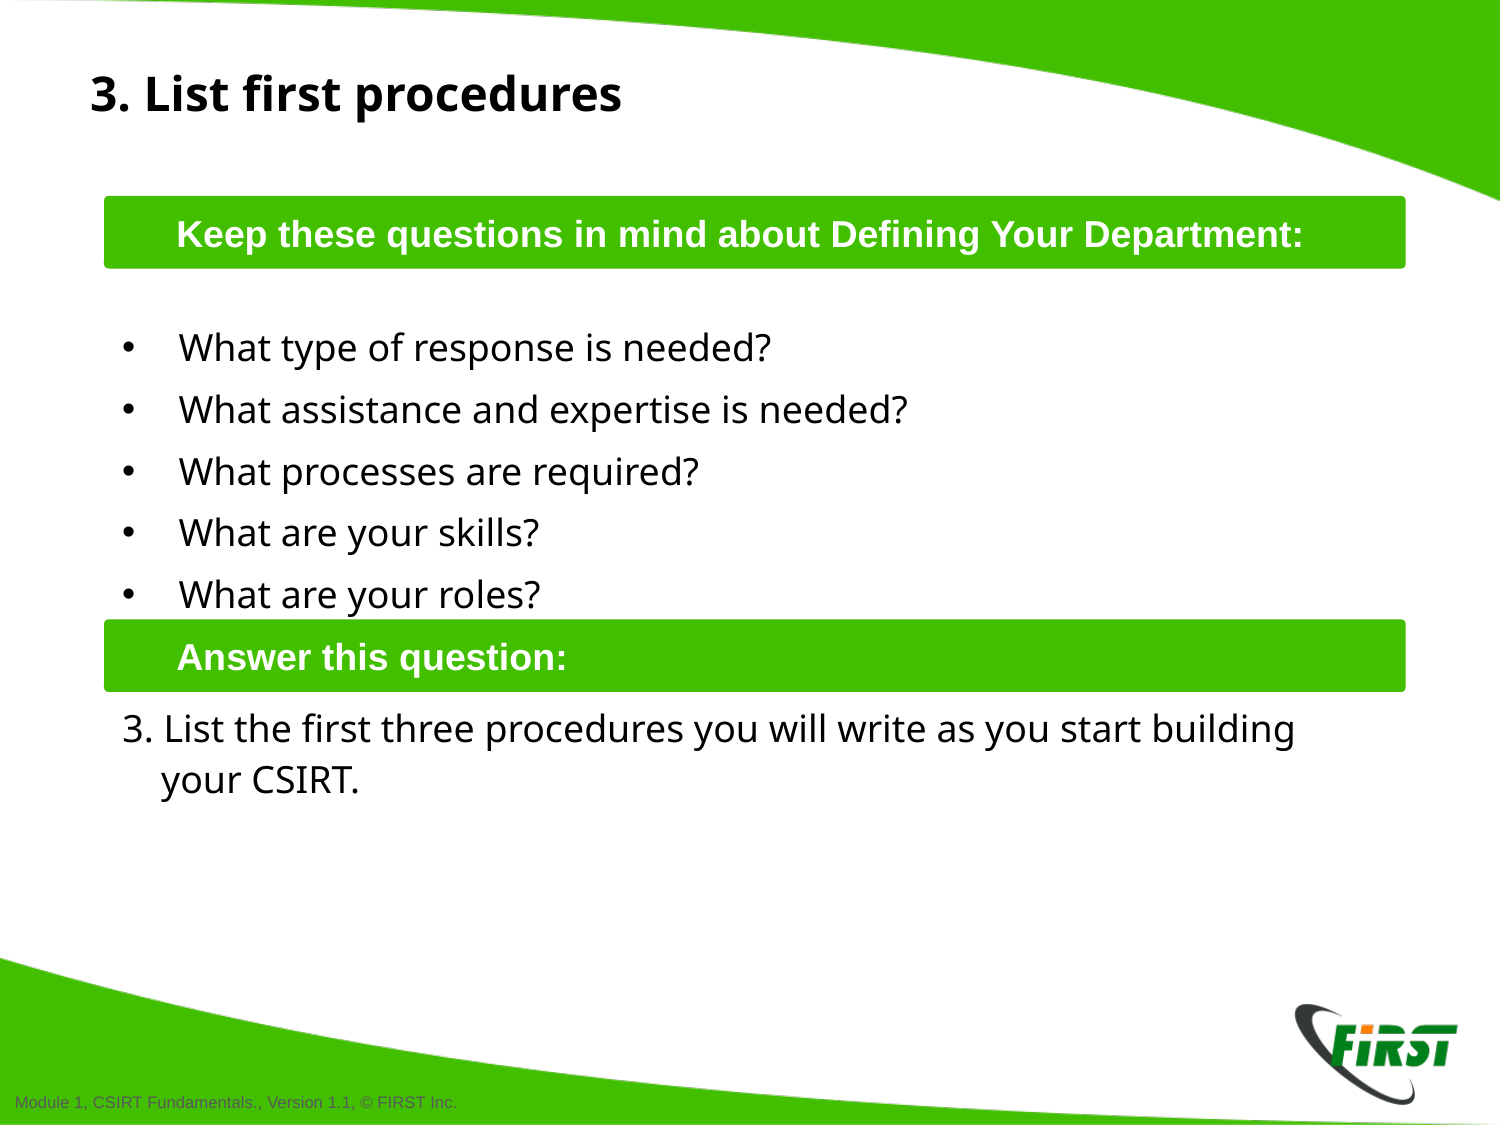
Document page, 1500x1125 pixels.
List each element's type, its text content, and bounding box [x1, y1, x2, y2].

title 3. List first procedures [75, 62, 1425, 130]
text_box Keep these questions in mind about Defining Your Department: [102, 194, 1407, 270]
list What type of response is needed? What assistance and expertise is needed? What processes are required? What are your skills? What are your roles? 3. List the first three procedures you will write as you start building your CSIRT. [50, 310, 1406, 1017]
picture [0, 0, 1500, 1125]
